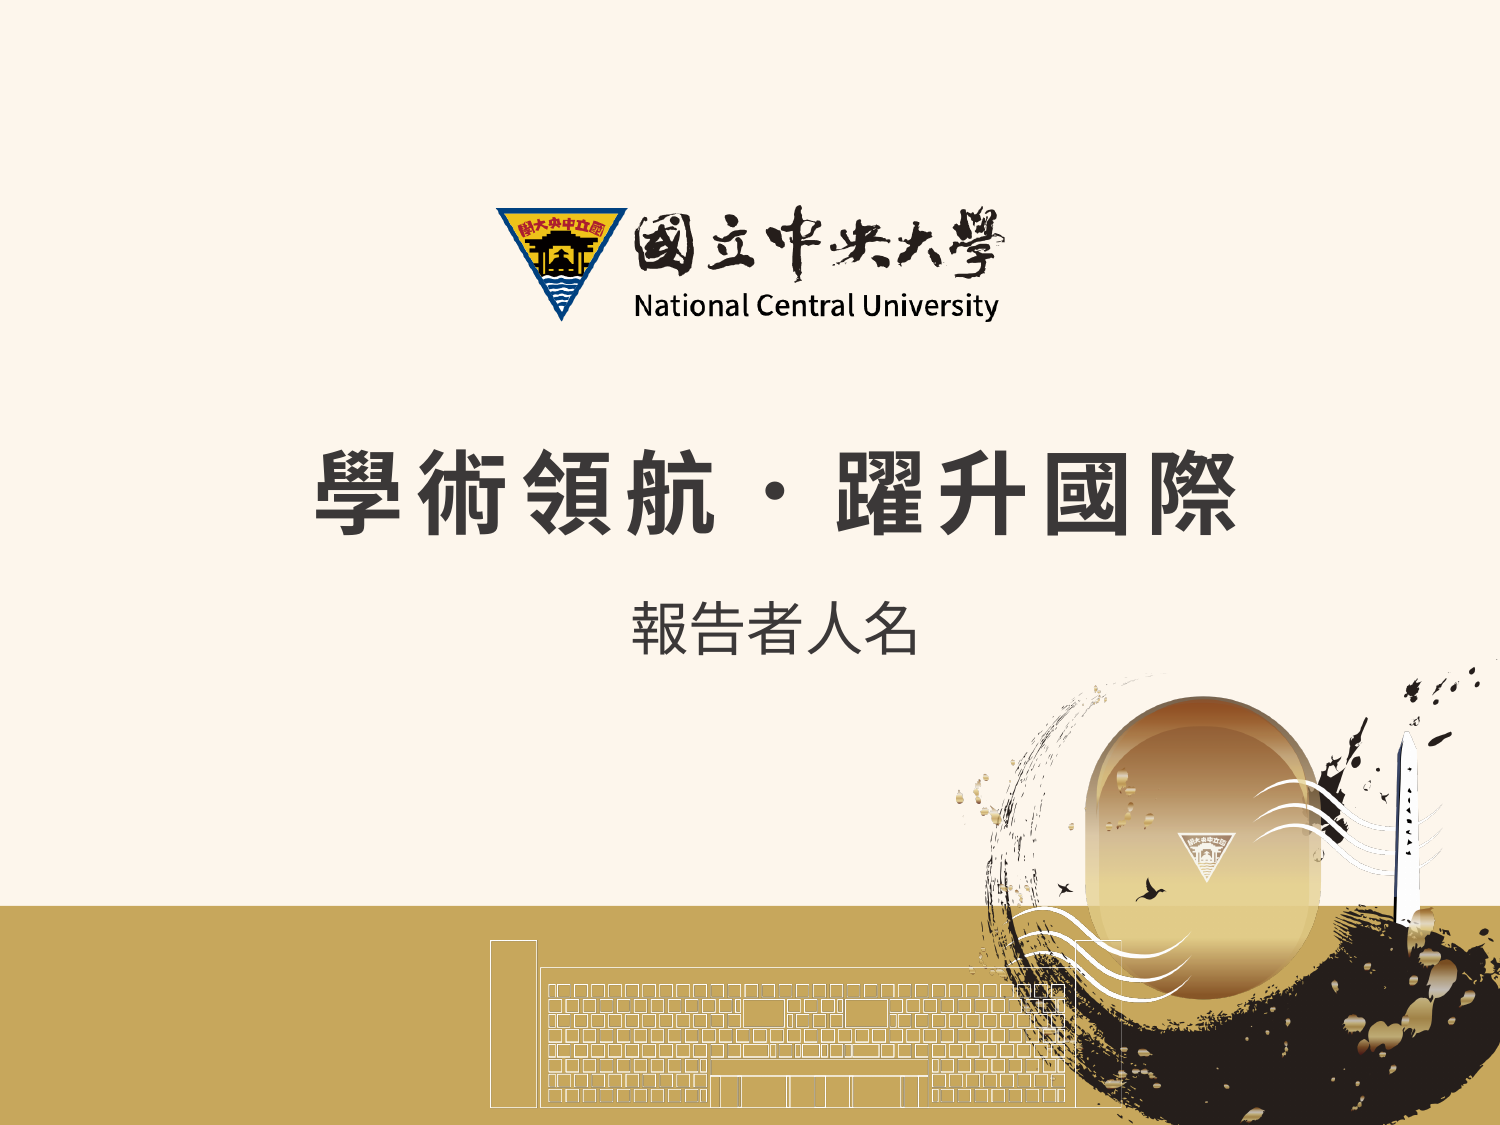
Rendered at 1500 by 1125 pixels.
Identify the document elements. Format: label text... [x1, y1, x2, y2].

picture [0, 0, 1500, 1125]
title 學術領航．躍升國際 [256, 111, 1296, 556]
text_box [0, 905, 956, 1125]
subtitle 報告者人名 [256, 592, 1296, 901]
